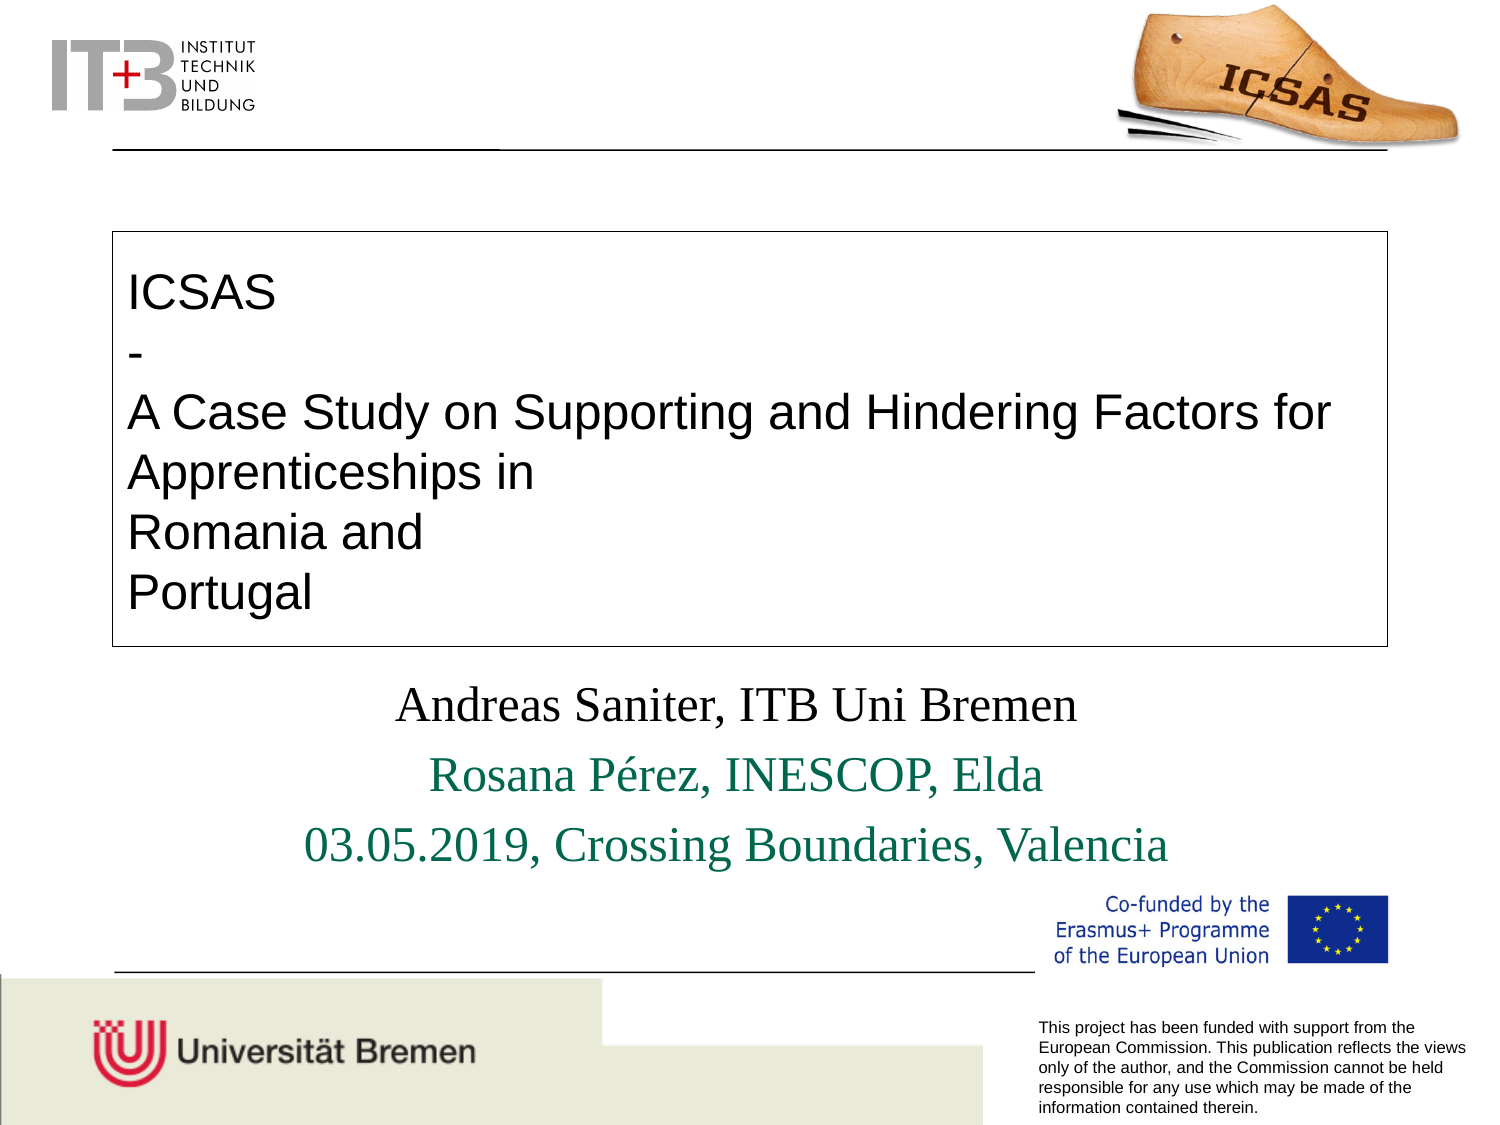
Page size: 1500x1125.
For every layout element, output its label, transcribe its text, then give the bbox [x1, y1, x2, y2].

picture [1035, 876, 1407, 984]
title ICSAS - A Case Study on Supporting and Hindering Factors for Apprenticeships in Romania and Portugal [112, 231, 1388, 647]
picture [52, 40, 255, 111]
picture [0, 974, 983, 1125]
text_box This project has been funded with support from the European Commission. This publication reflects the views only of the author, and the Commission cannot be held responsible for any use which may be made of the information contained therein. [1023, 1009, 1500, 1125]
picture [1111, 2, 1464, 153]
subtitle Andreas Saniter, ITB Uni Bremen Rosana Pérez, INESCOP, Elda 03.05.2019, Crossing Boundaries, Valencia [243, 663, 1229, 879]
